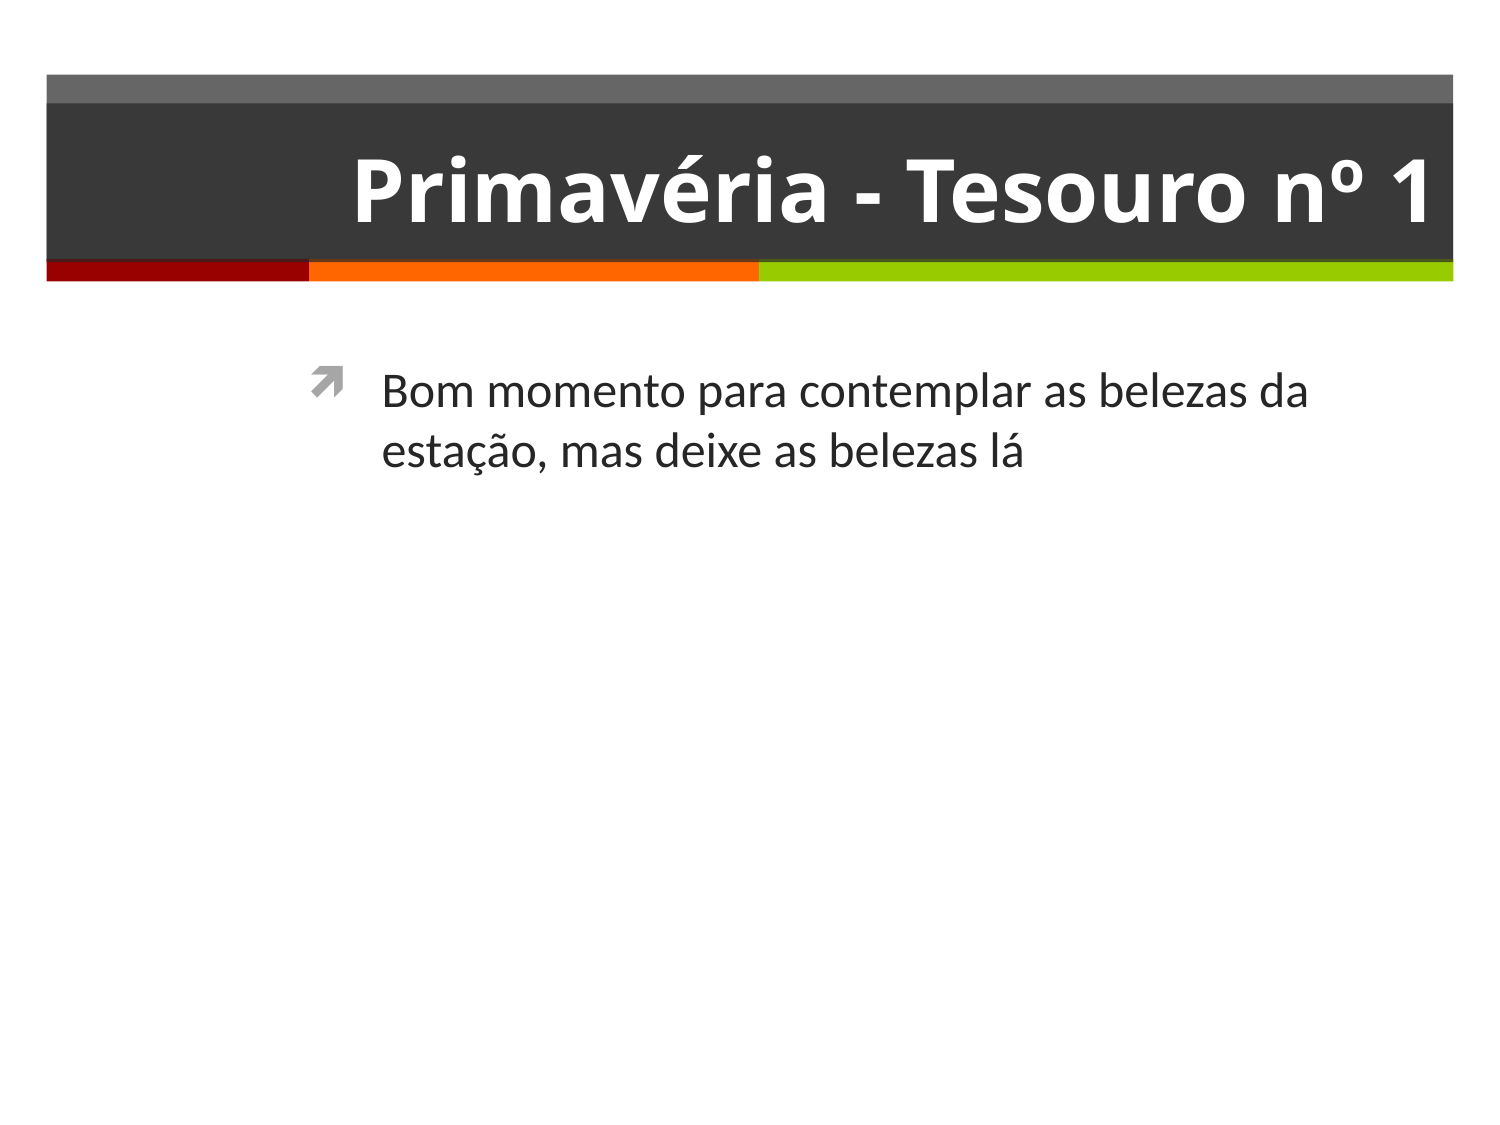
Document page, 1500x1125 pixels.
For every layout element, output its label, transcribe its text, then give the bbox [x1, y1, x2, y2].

list Bom momento para contemplar as belezas da estação, mas deixe as belezas lá [292, 350, 1454, 1005]
title Primavéria - Tesouro no 1 [46, 103, 1454, 263]
